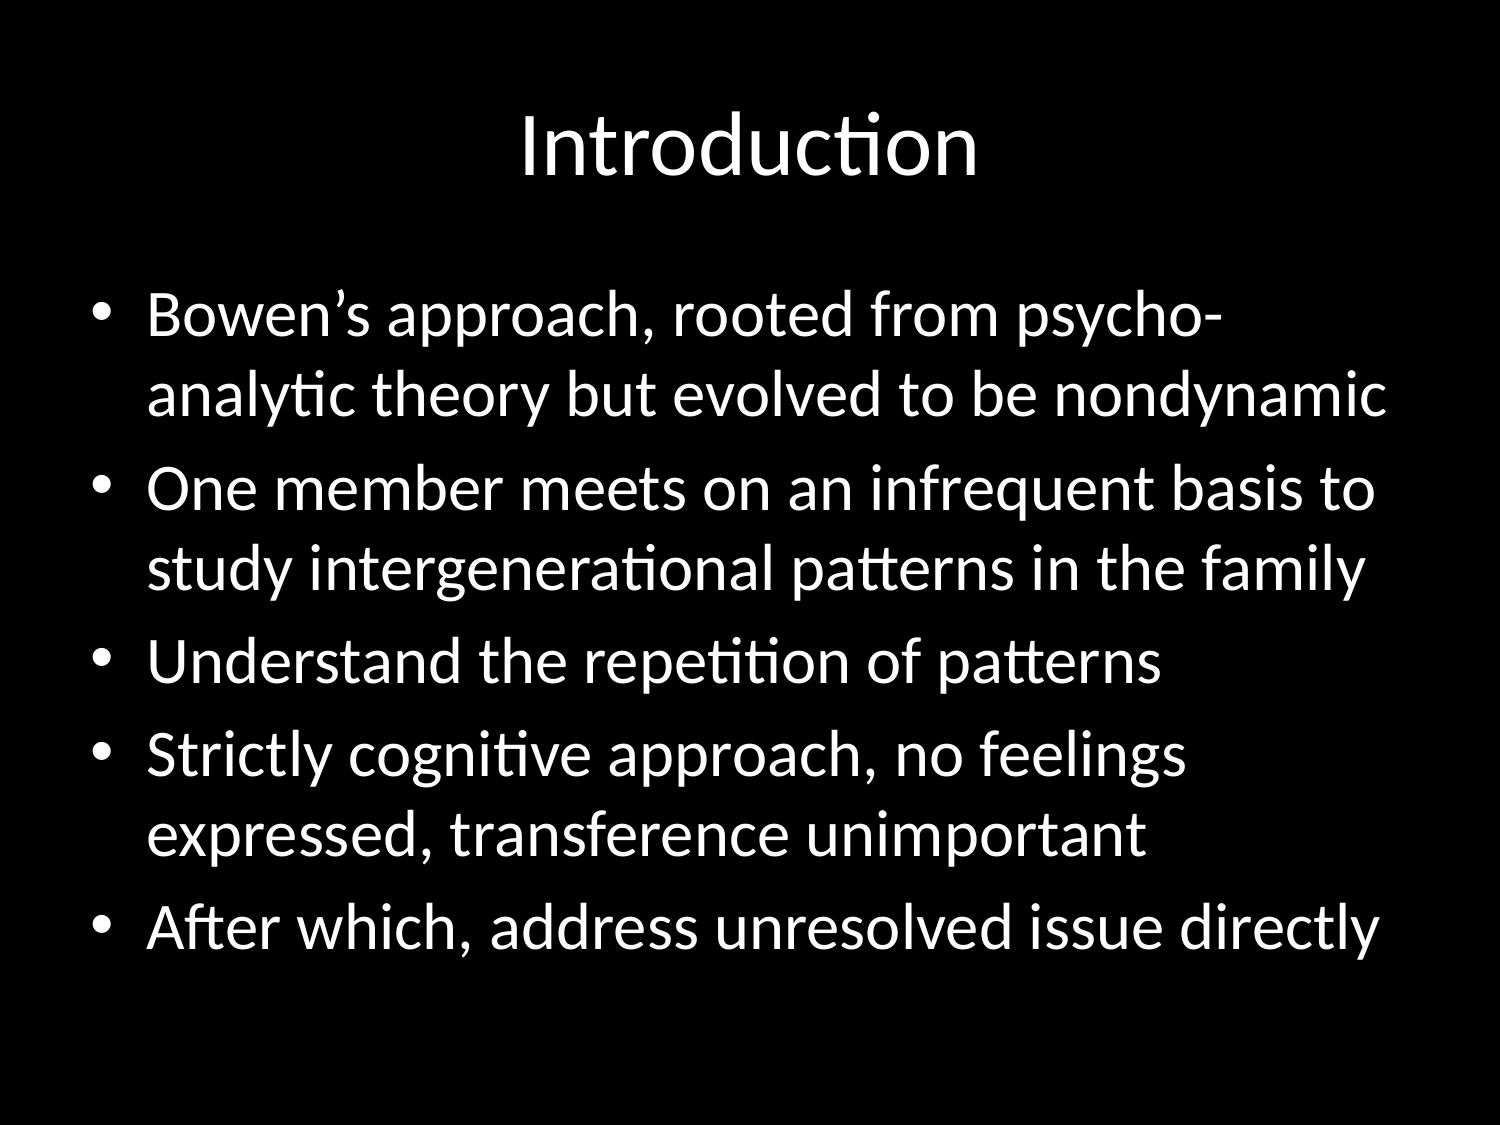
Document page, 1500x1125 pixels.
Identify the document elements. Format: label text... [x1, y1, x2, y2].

list Bowen’s approach, rooted from psycho-analytic theory but evolved to be nondynamic One member meets on an infrequent basis to study intergenerational patterns in the family Understand the repetition of patterns Strictly cognitive approach, no feelings expressed, transference unimportant After which, address unresolved issue directly [75, 262, 1425, 1005]
title Introduction [75, 45, 1425, 233]
